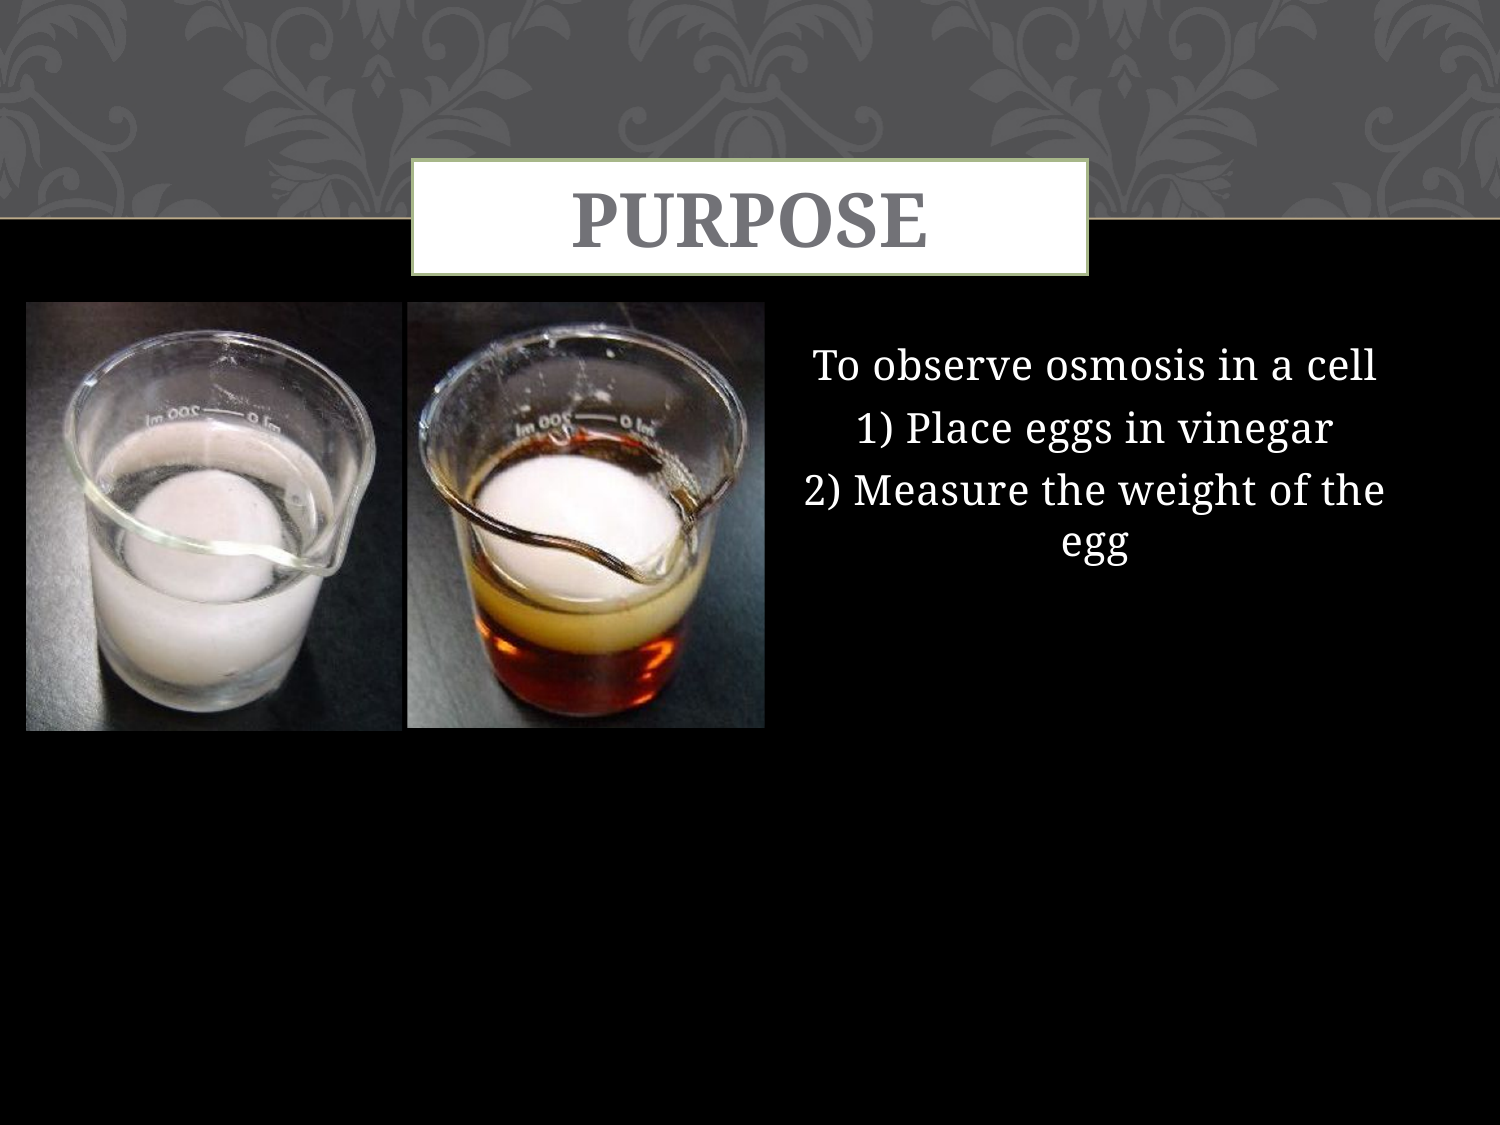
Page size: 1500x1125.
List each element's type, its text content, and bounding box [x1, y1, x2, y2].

picture [407, 302, 765, 729]
title Purpose [411, 158, 1089, 276]
list To observe osmosis in a cell 1) Place eggs in vinegar 2) Measure the weight of the egg [765, 331, 1425, 989]
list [25, 302, 403, 731]
